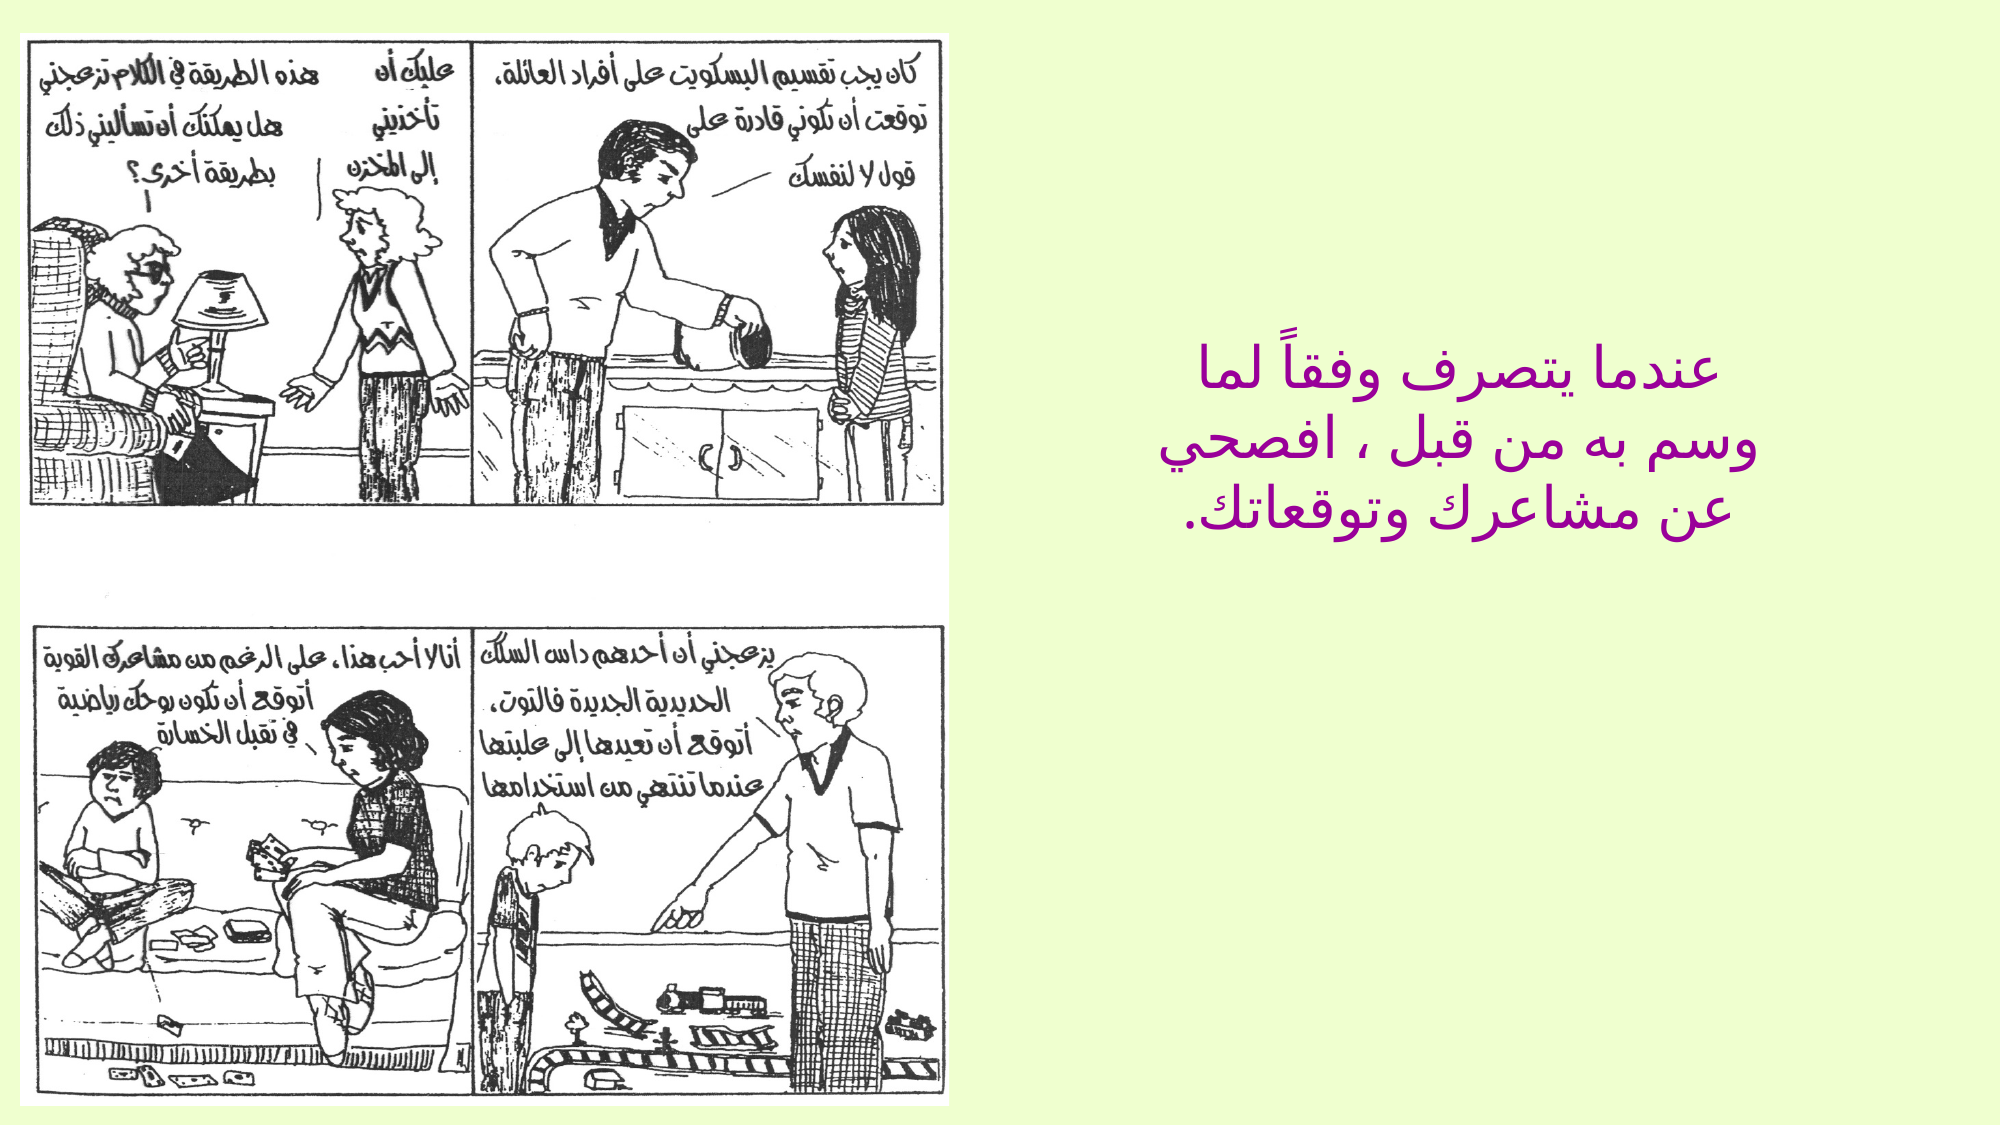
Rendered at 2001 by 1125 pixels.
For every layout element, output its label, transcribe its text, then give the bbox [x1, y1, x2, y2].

picture [20, 33, 950, 1106]
text_box عندما يتصرف وفقاً لما وسم به من قبل ، افصحي عن مشاعرك وتوقعاتك. [1137, 322, 1782, 548]
